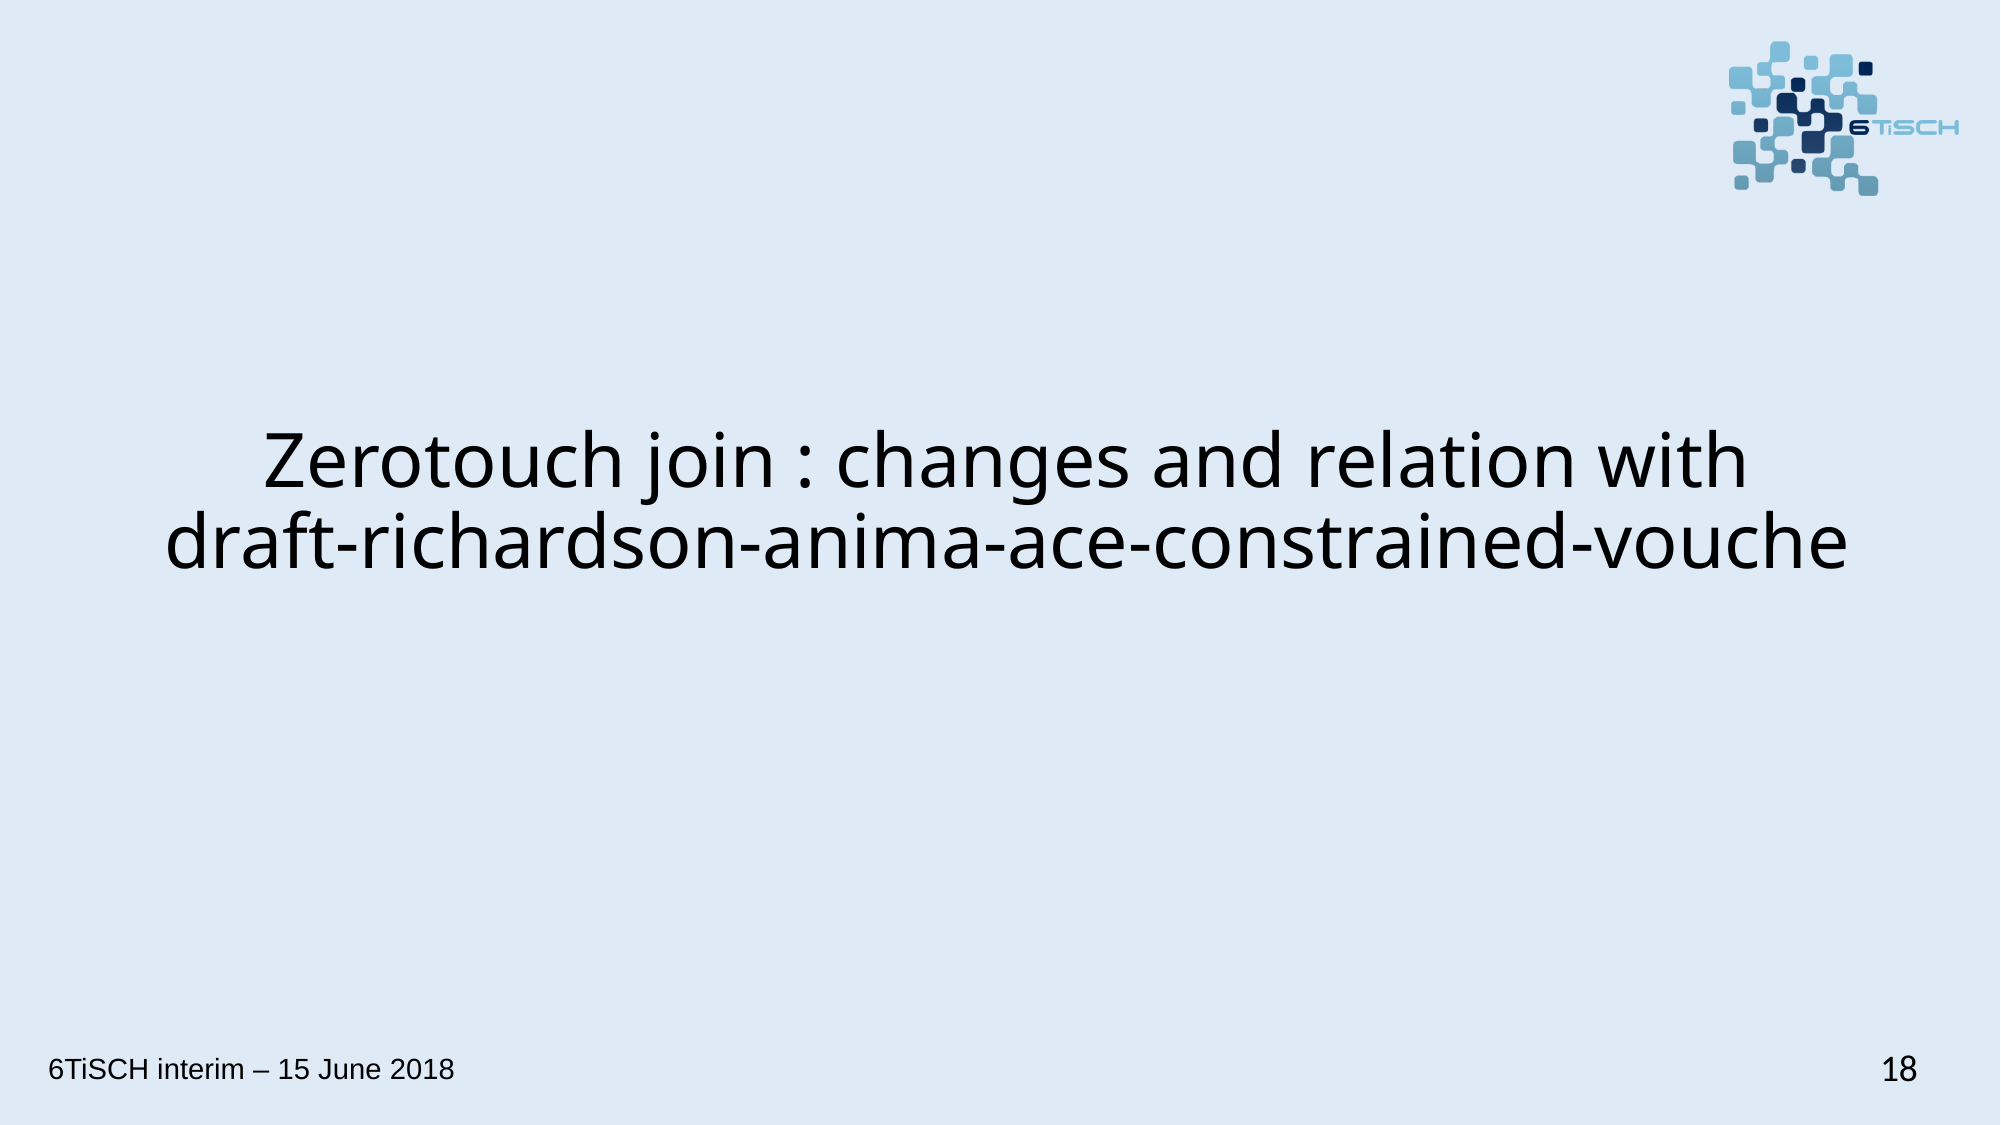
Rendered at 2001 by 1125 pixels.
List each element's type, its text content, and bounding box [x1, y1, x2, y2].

slide_number 18 [1482, 1036, 1933, 1097]
title Zerotouch join : changes and relation with draft-richardson-anima-ace-constrained-vouche [144, 394, 1870, 613]
picture [1725, 37, 1963, 200]
